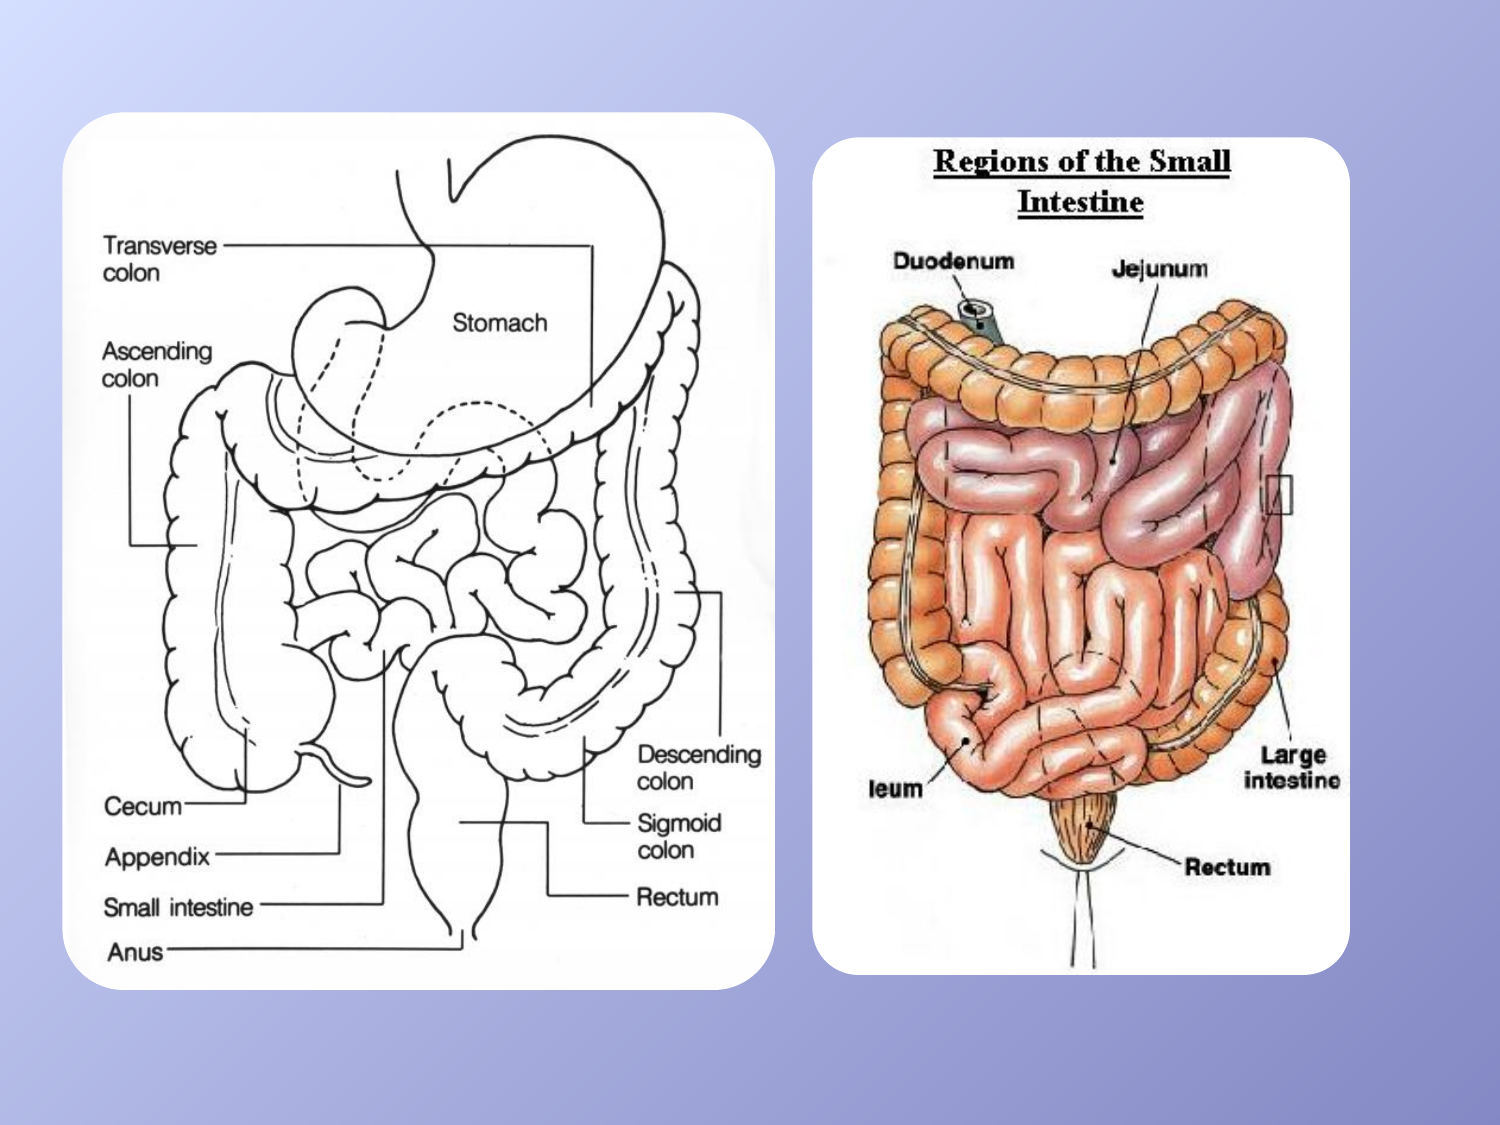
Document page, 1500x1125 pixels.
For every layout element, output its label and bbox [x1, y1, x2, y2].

picture [812, 137, 1351, 975]
picture [62, 112, 775, 990]
